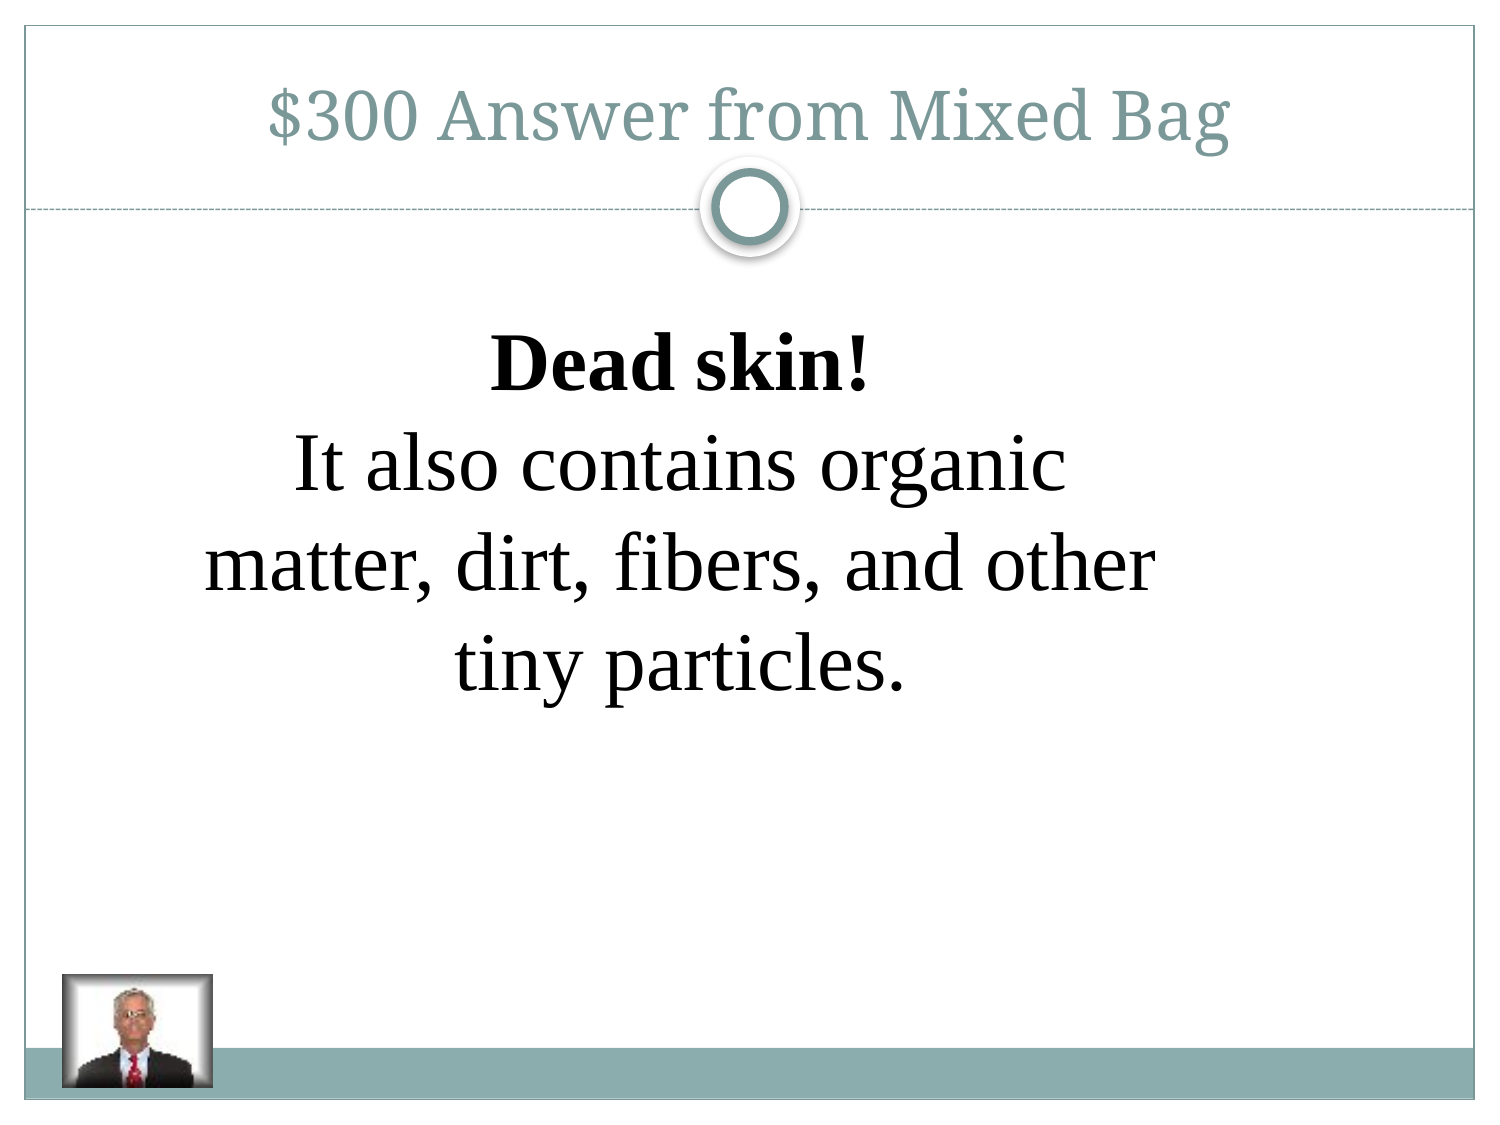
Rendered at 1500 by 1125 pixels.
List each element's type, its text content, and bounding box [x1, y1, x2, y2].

picture [62, 974, 213, 1088]
text_box Dead skin! It also contains organic matter, dirt, fibers, and other tiny particles. [162, 299, 1200, 715]
title $300 Answer from Mixed Bag [49, 37, 1450, 162]
